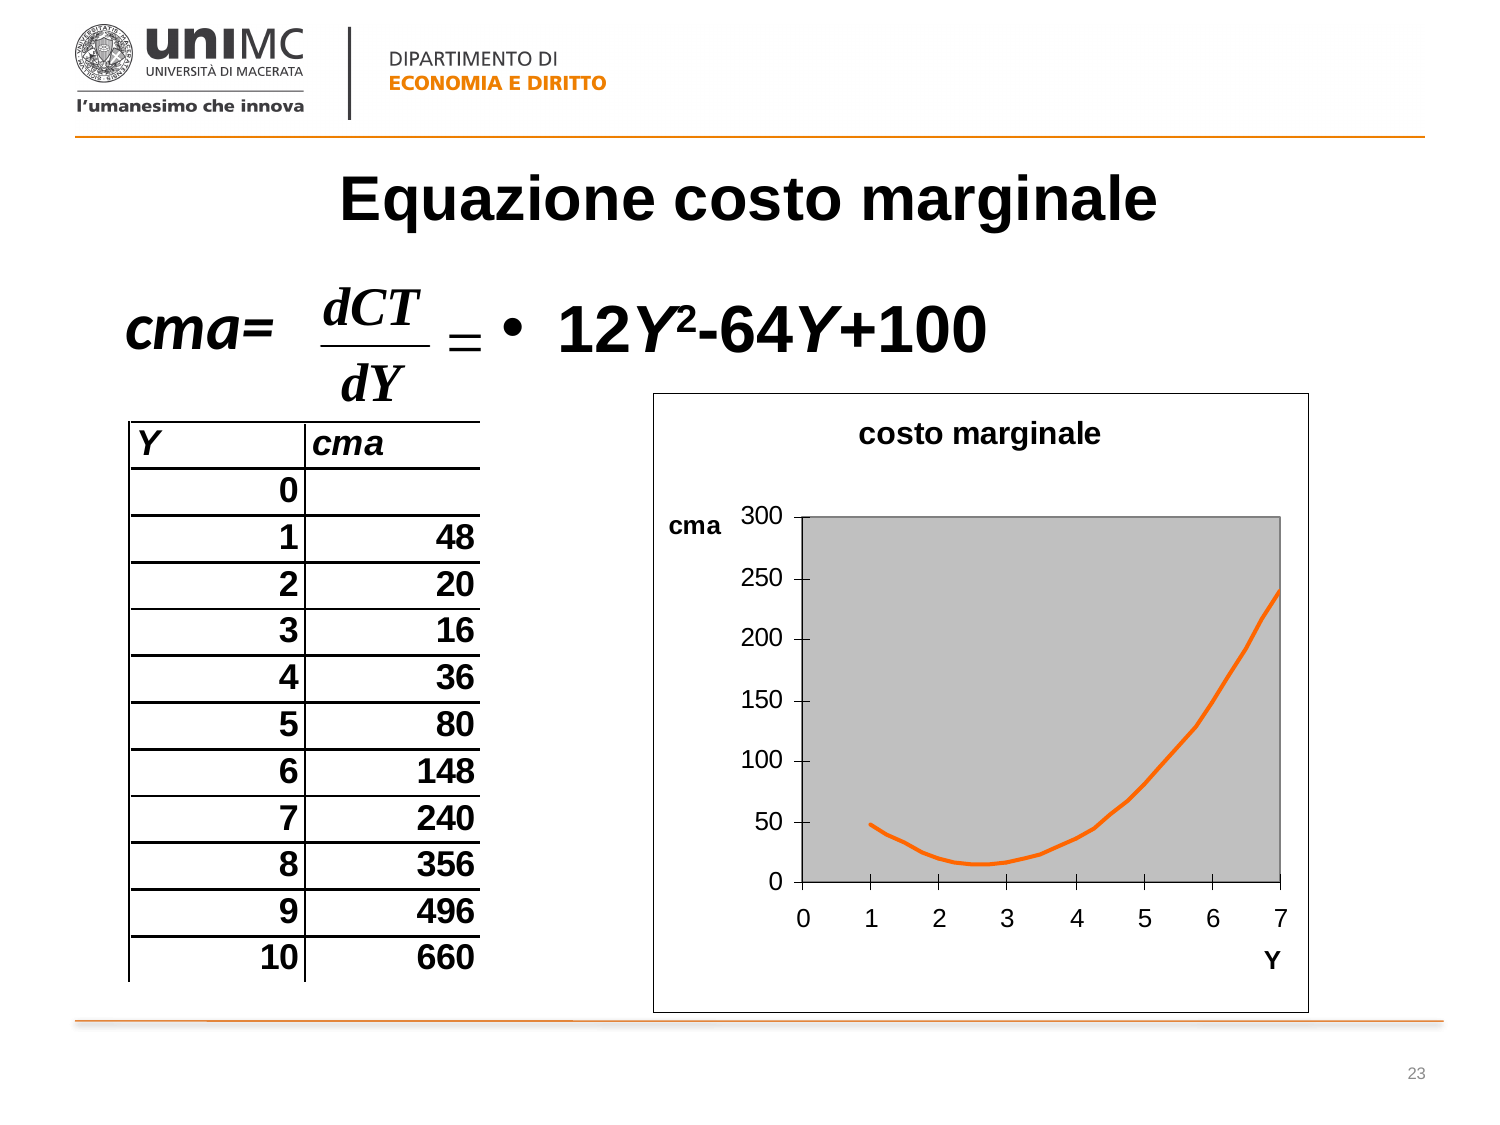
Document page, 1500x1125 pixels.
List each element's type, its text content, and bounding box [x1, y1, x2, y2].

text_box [127, 420, 483, 985]
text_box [642, 382, 1320, 1023]
title Equazione costo marginale [75, 149, 1425, 241]
slide_number 23 [1091, 1042, 1442, 1103]
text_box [311, 273, 484, 415]
picture [75, 24, 1425, 138]
list 12Y2-64Y+100 [489, 278, 1095, 379]
text_box cma= [110, 275, 307, 371]
